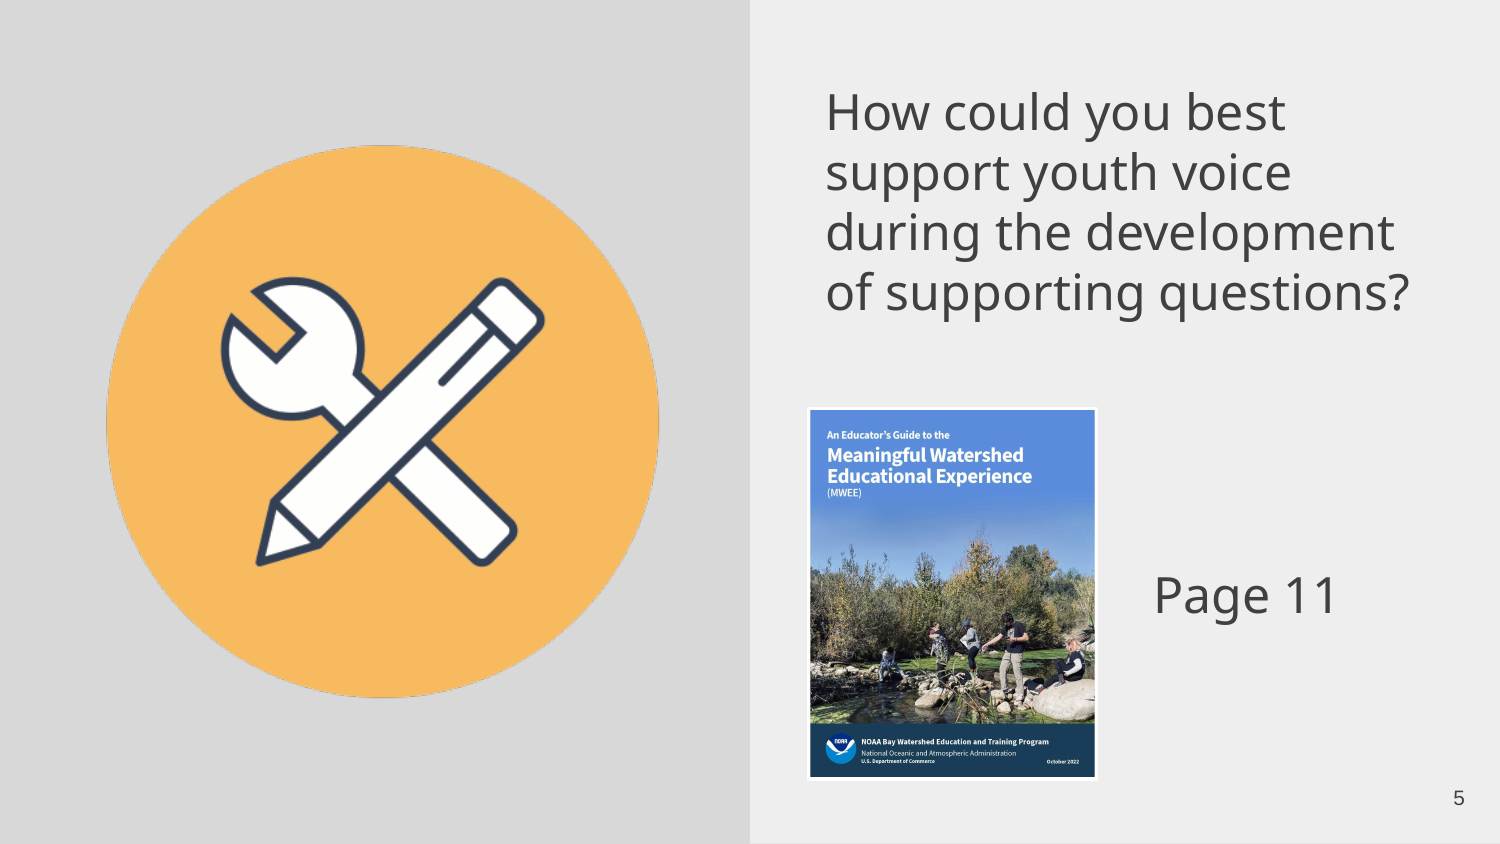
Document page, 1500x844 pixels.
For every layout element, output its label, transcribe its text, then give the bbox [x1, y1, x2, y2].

list Page 11 [1138, 439, 1358, 749]
slide_number ‹#› [1389, 764, 1480, 830]
list How could you best support youth voice during the development of supporting questions? [810, 45, 1440, 356]
picture [90, 129, 676, 715]
picture [809, 410, 1095, 778]
